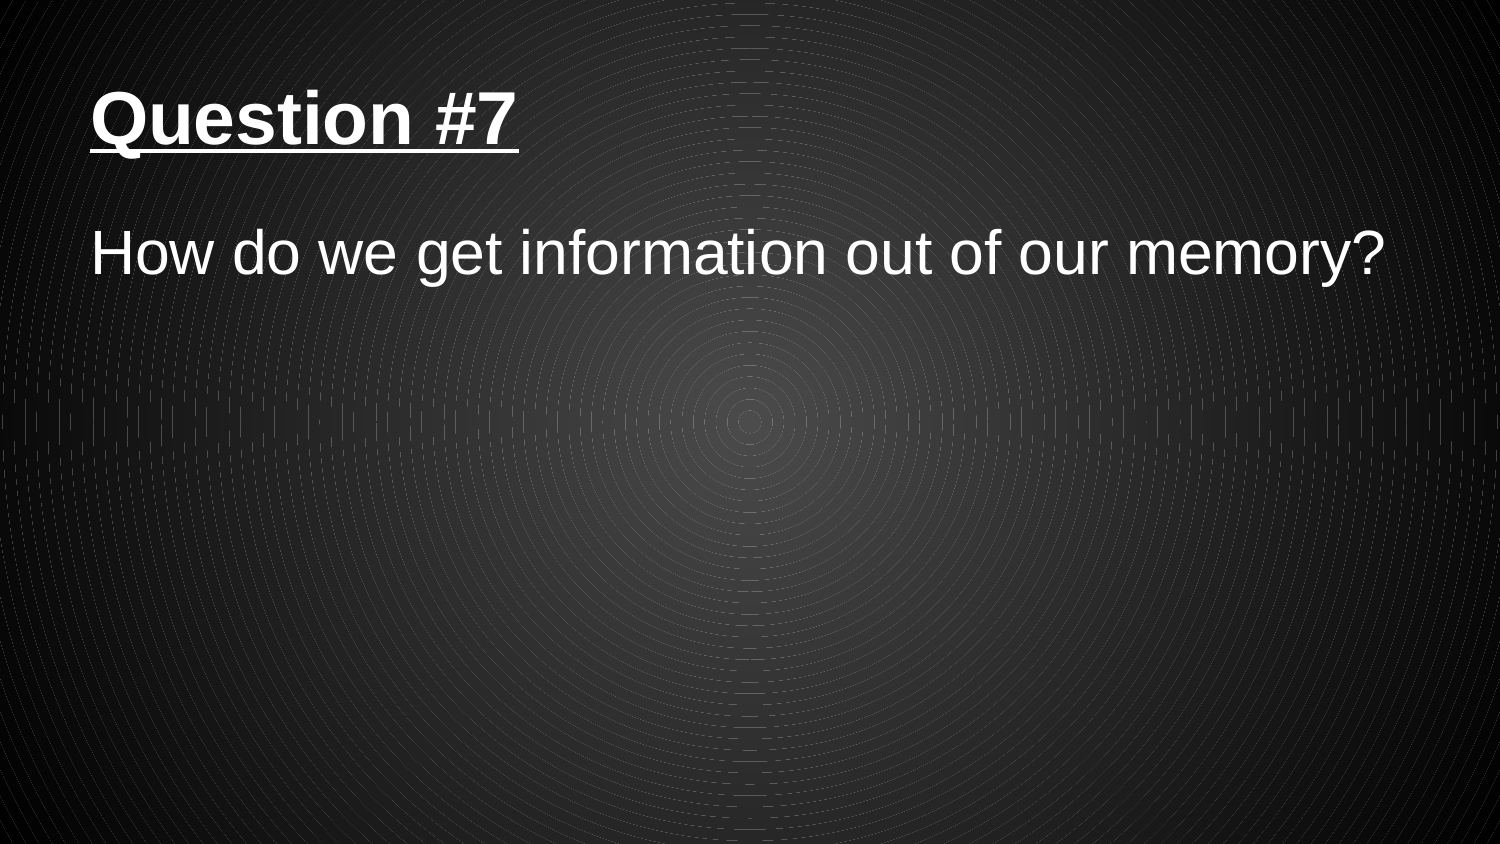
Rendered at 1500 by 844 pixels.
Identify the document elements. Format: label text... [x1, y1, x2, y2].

list How do we get information out of our memory? [75, 196, 1425, 808]
title Question #7 [75, 33, 1425, 175]
